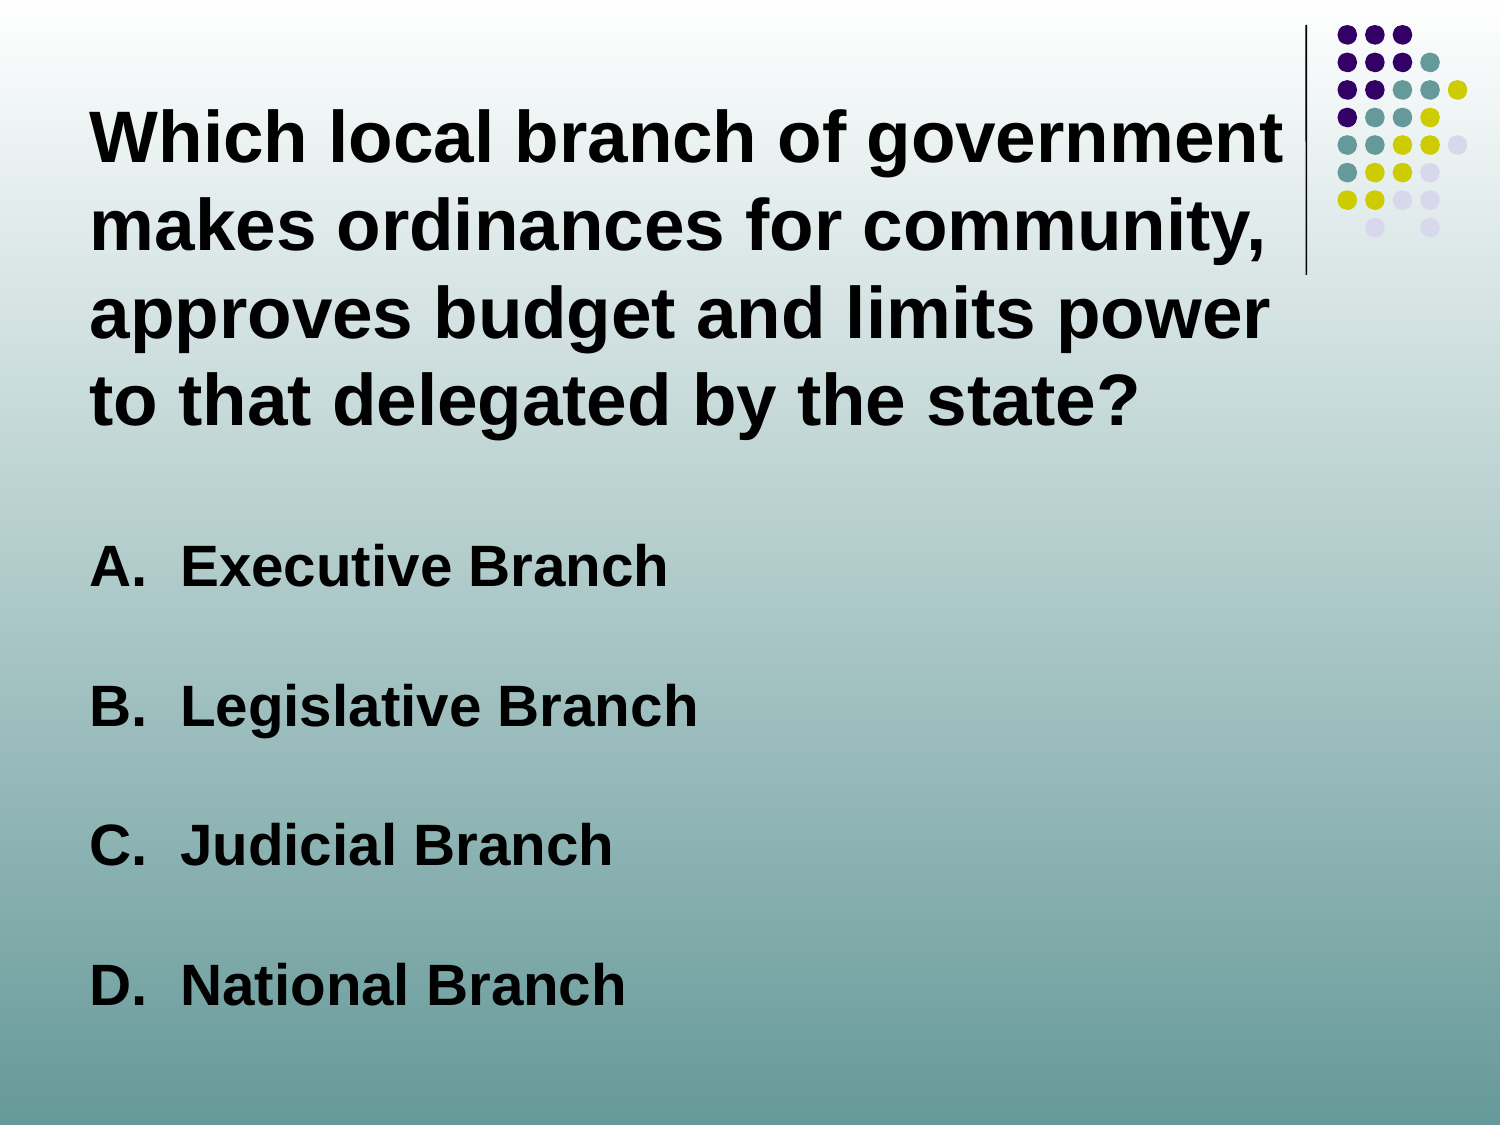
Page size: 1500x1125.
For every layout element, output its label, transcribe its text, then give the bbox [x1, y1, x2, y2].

text_box Which local branch of government makes ordinances for community, approves budget and limits power to that delegated by the state? A. Executive Branch B. Legislative Branch C. Judicial Branch D. National Branch [75, 899, 1313, 1113]
